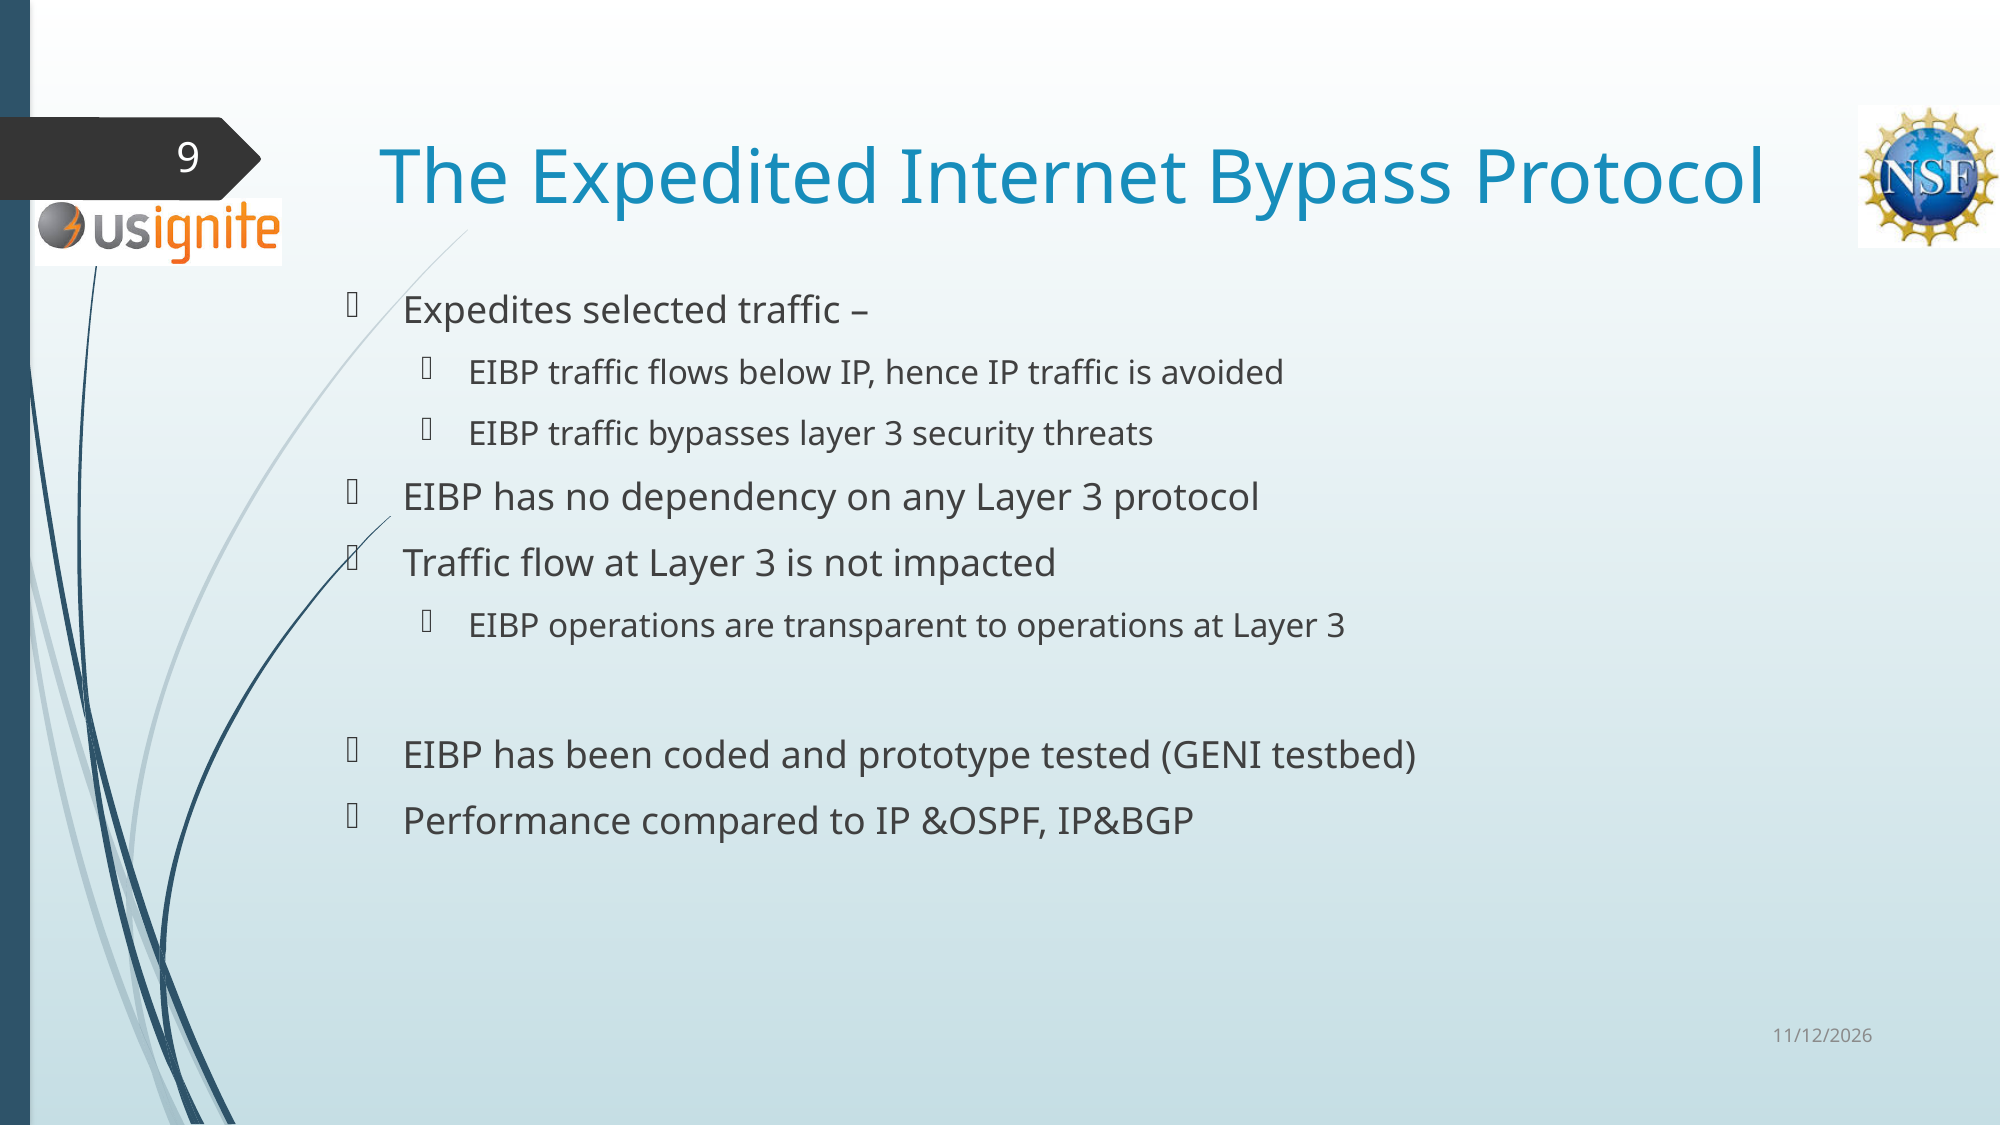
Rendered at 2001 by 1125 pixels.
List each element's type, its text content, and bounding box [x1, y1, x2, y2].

picture [35, 198, 282, 266]
list Expedites selected traffic – EIBP traffic flows below IP, hence IP traffic is avoided EIBP traffic bypasses layer 3 security threats EIBP has no dependency on any Layer 3 protocol Traffic flow at Layer 3 is not impacted EIBP operations are transparent to operations at Layer 3 EIBP has been coded and prototype tested (GENI testbed) Performance compared to IP &OSPF, IP&BGP [331, 278, 1794, 970]
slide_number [1699, 1005, 1888, 1067]
picture [1858, 105, 2000, 248]
slide_number 9 [87, 129, 216, 190]
title The Expedited Internet Bypass Protocol [364, 120, 1827, 258]
